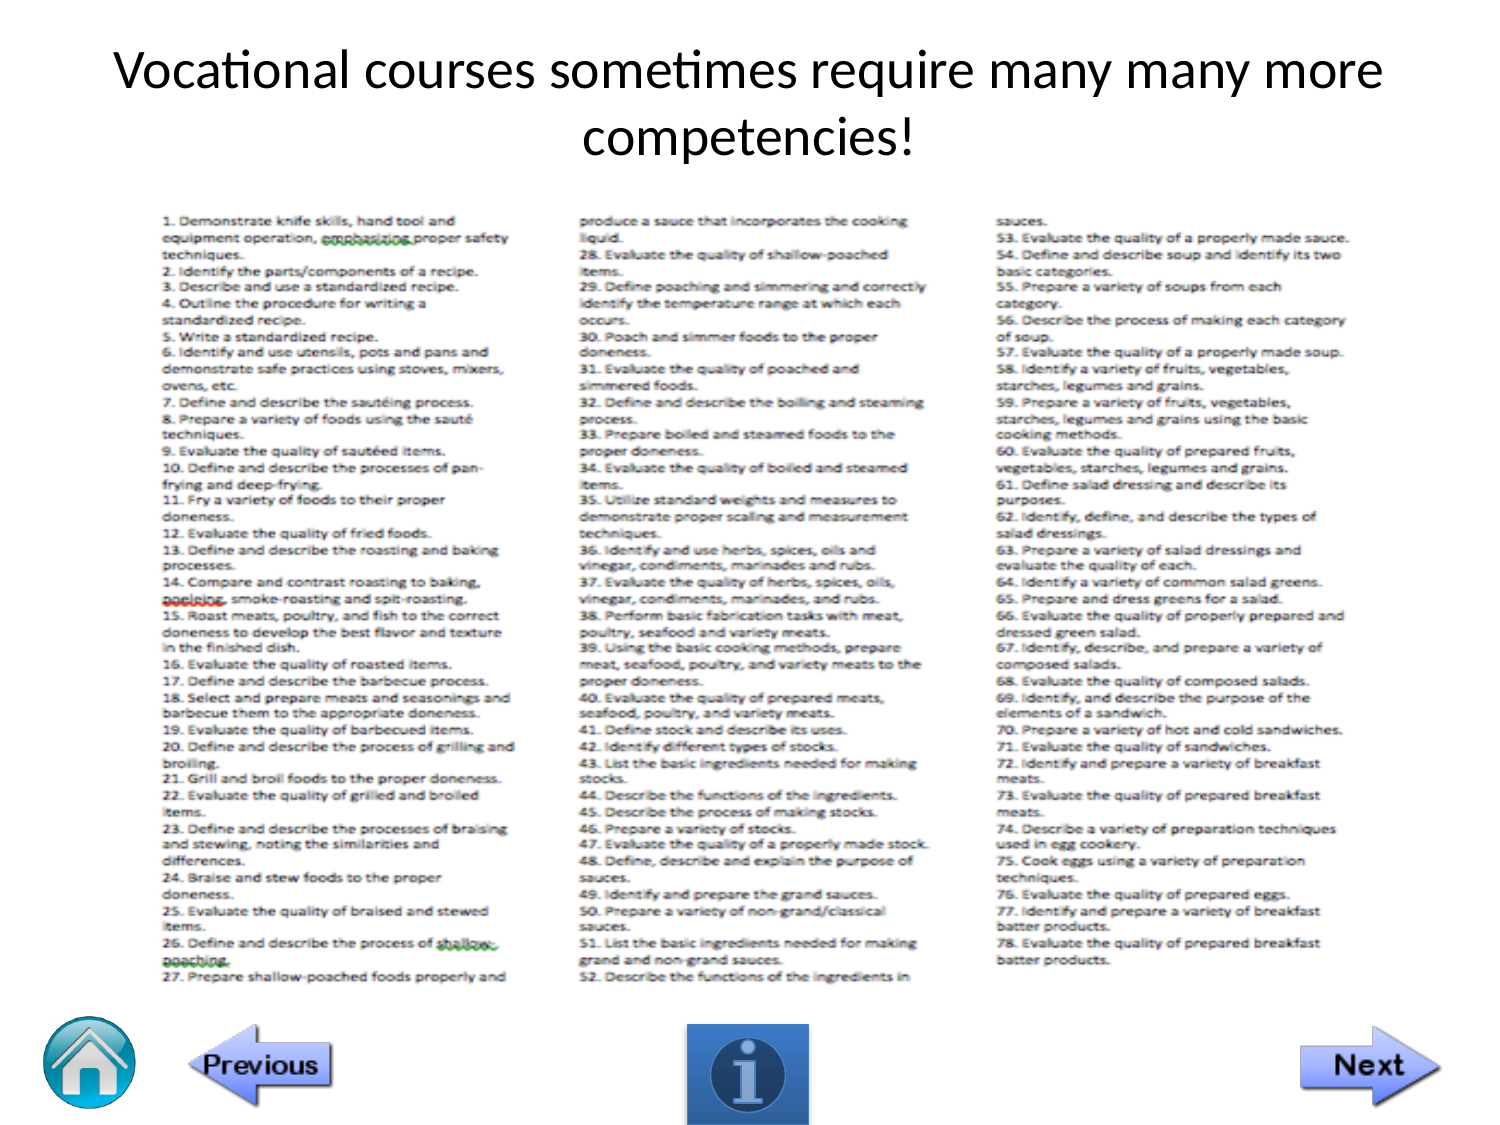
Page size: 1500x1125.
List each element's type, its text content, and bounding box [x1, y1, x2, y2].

picture [1299, 1025, 1447, 1113]
text_box [687, 1024, 809, 1125]
title Vocational courses sometimes require many many more competencies! [75, 24, 1425, 175]
picture [37, 1009, 141, 1113]
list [141, 194, 1388, 1006]
picture [187, 1023, 338, 1113]
